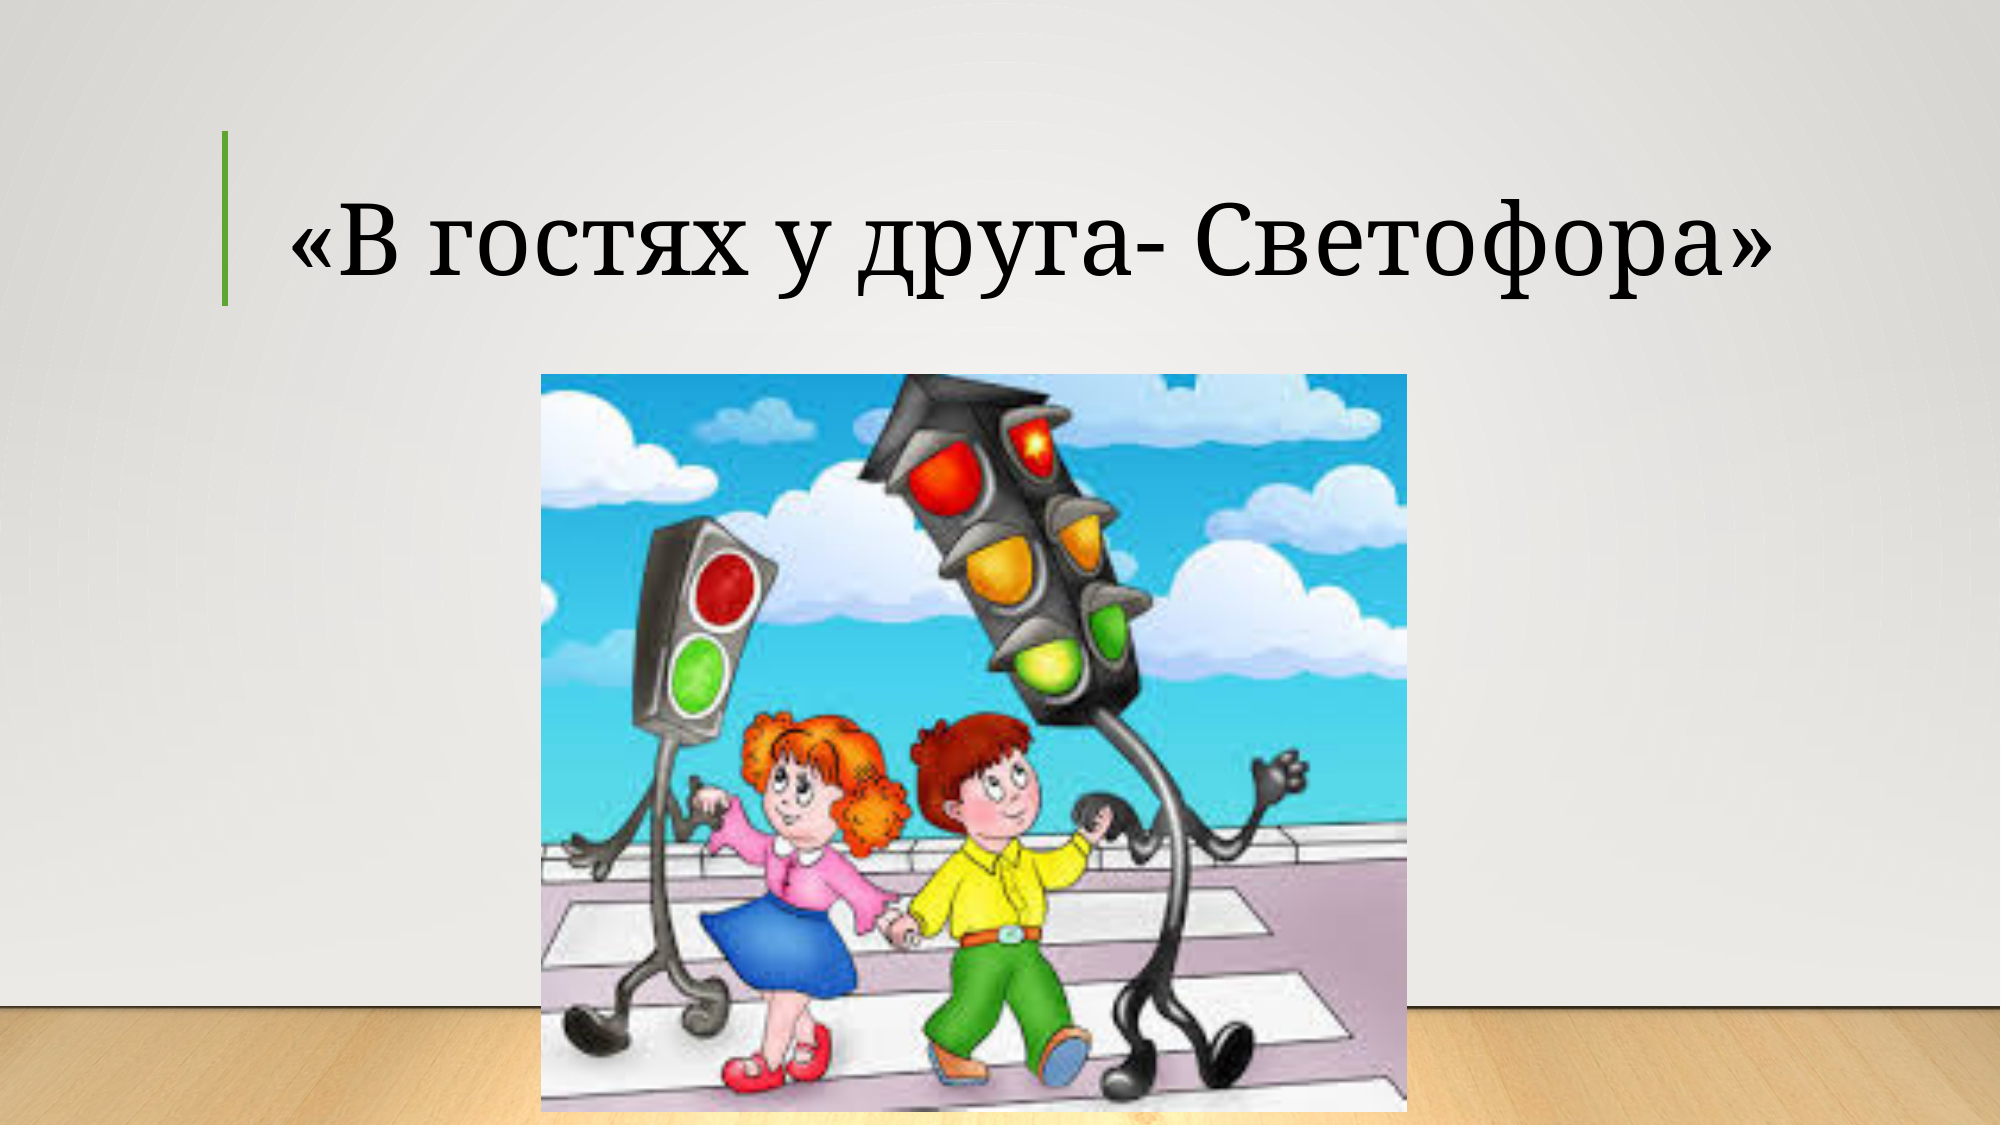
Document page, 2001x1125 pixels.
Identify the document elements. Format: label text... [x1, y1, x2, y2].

title «В гостях у друга- Светофора» [251, 131, 1814, 305]
picture [0, 374, 2000, 1125]
